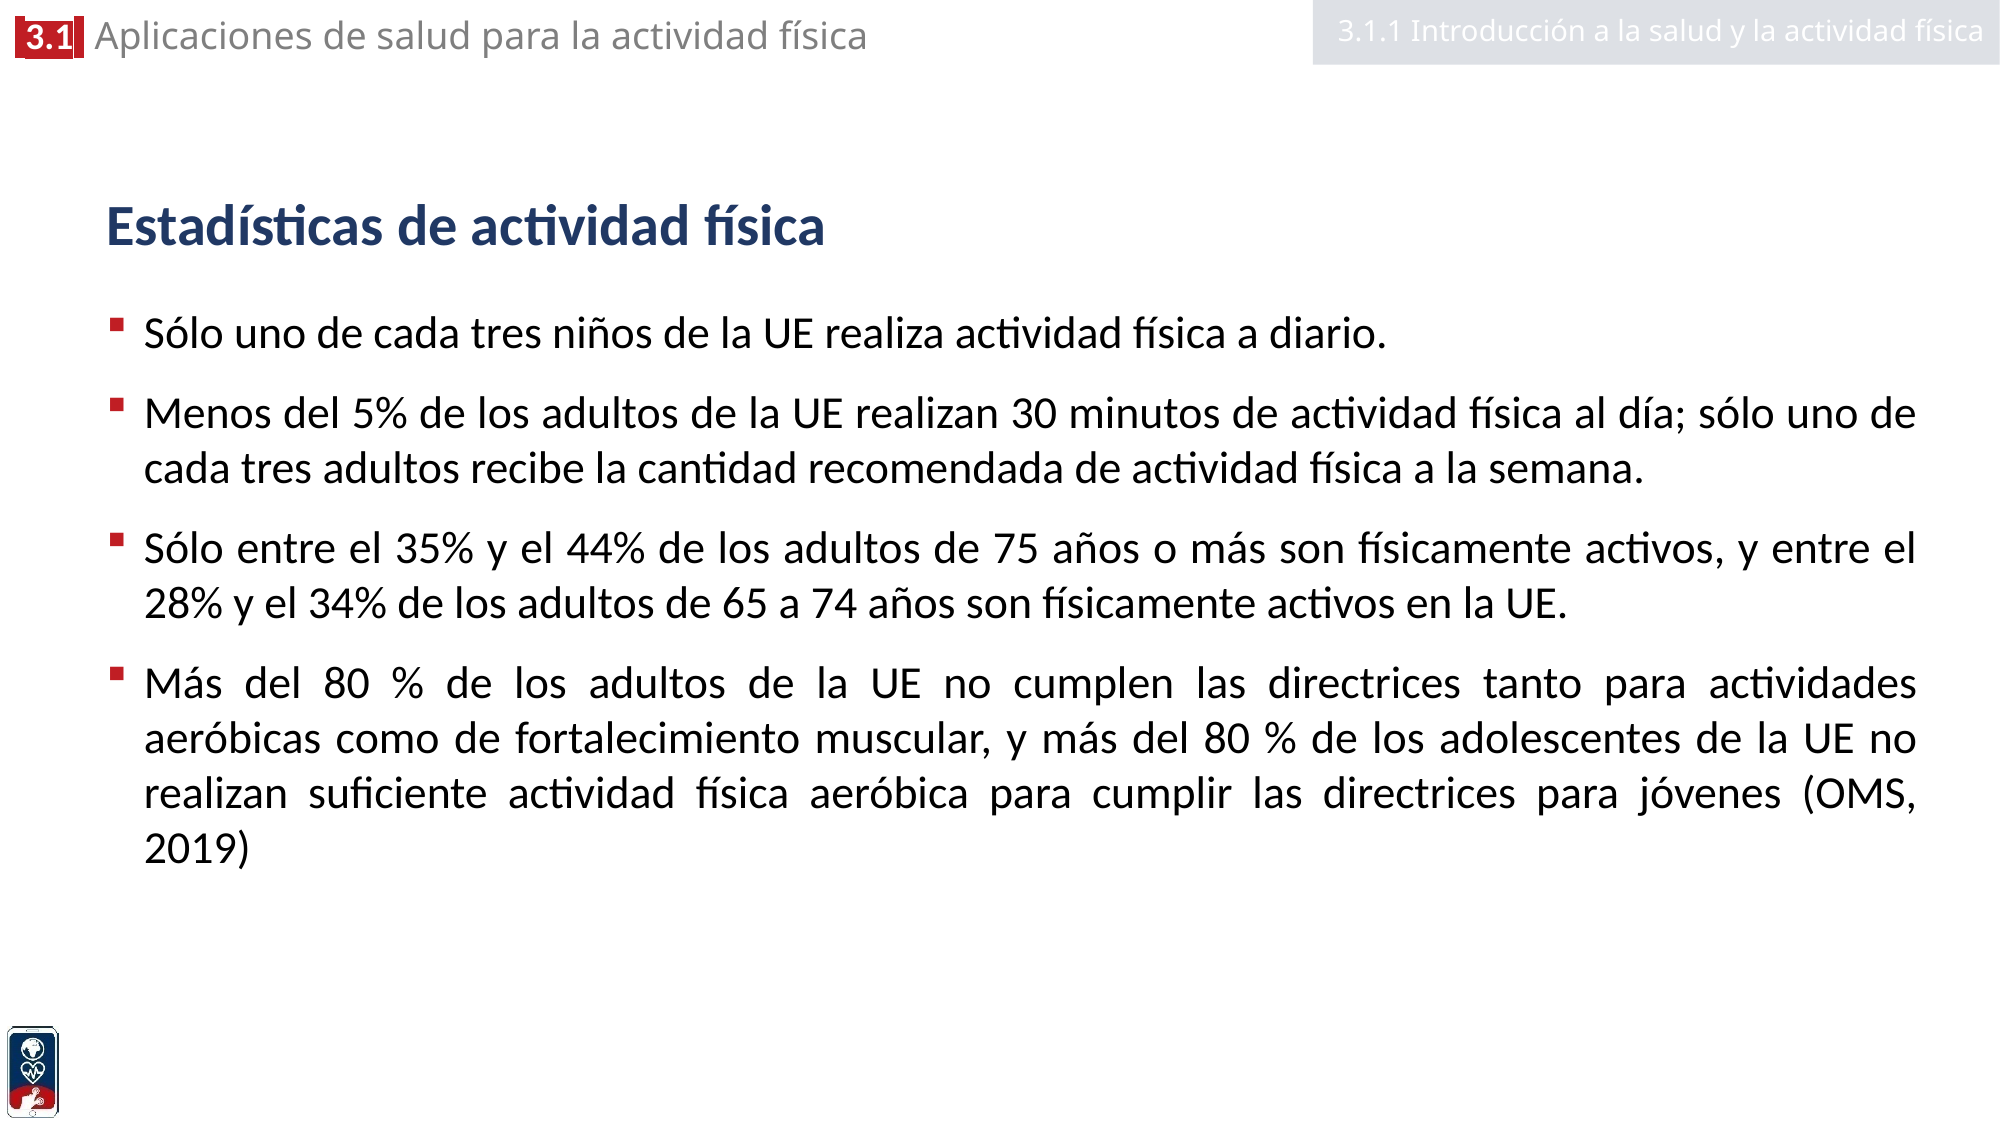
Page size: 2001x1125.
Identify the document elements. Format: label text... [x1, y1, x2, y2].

picture [7, 1026, 59, 1118]
title Estadísticas de actividad física [91, 177, 1961, 276]
text_box 3.1.1 Introducción a la salud y la actividad física [1312, 0, 2000, 65]
list Sólo uno de cada tres niños de la UE realiza actividad física a diario. Menos del 5% de los adultos de la UE realizan 30 minutos de actividad física al día; sólo uno de cada tres adultos recibe la cantidad recomendada de actividad física a la semana. Sólo entre el 35% y el 44% de los adultos de 75 años o más son físicamente activos, y entre el 28% y el 34% de los adultos de 65 a 74 años son físicamente activos en la UE. Más del 80 % de los adultos de la UE no cumplen las directrices tanto para actividades aeróbicas como de fortalecimiento muscular, y más del 80 % de los adolescentes de la UE no realizan suficiente actividad física aeróbica para cumplir las directrices para jóvenes (OMS, 2019) [91, 295, 1935, 1098]
